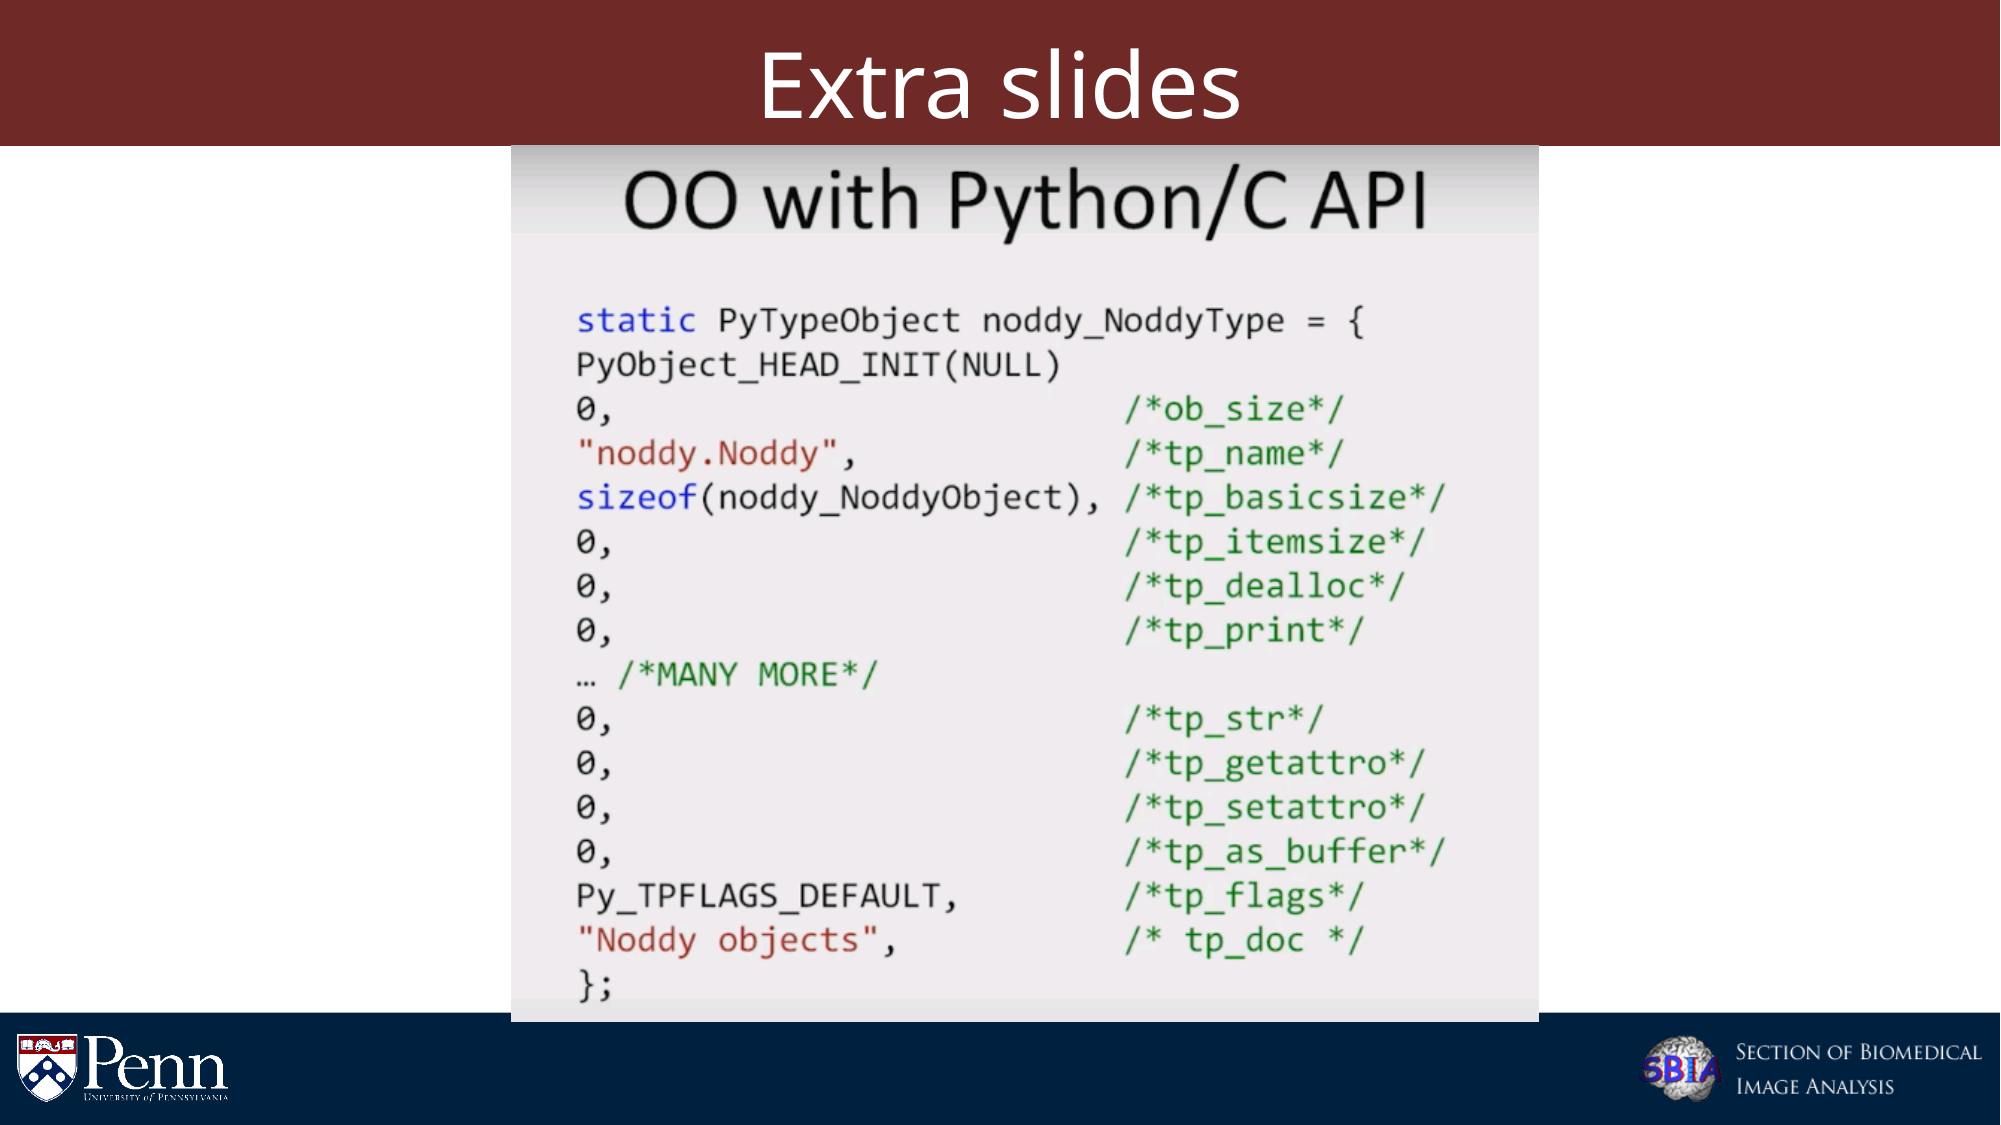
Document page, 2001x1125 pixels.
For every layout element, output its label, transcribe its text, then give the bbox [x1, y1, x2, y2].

picture [511, 145, 1539, 1022]
title Extra slides [37, 0, 1963, 146]
picture [1639, 1034, 1982, 1103]
picture [17, 1034, 228, 1103]
